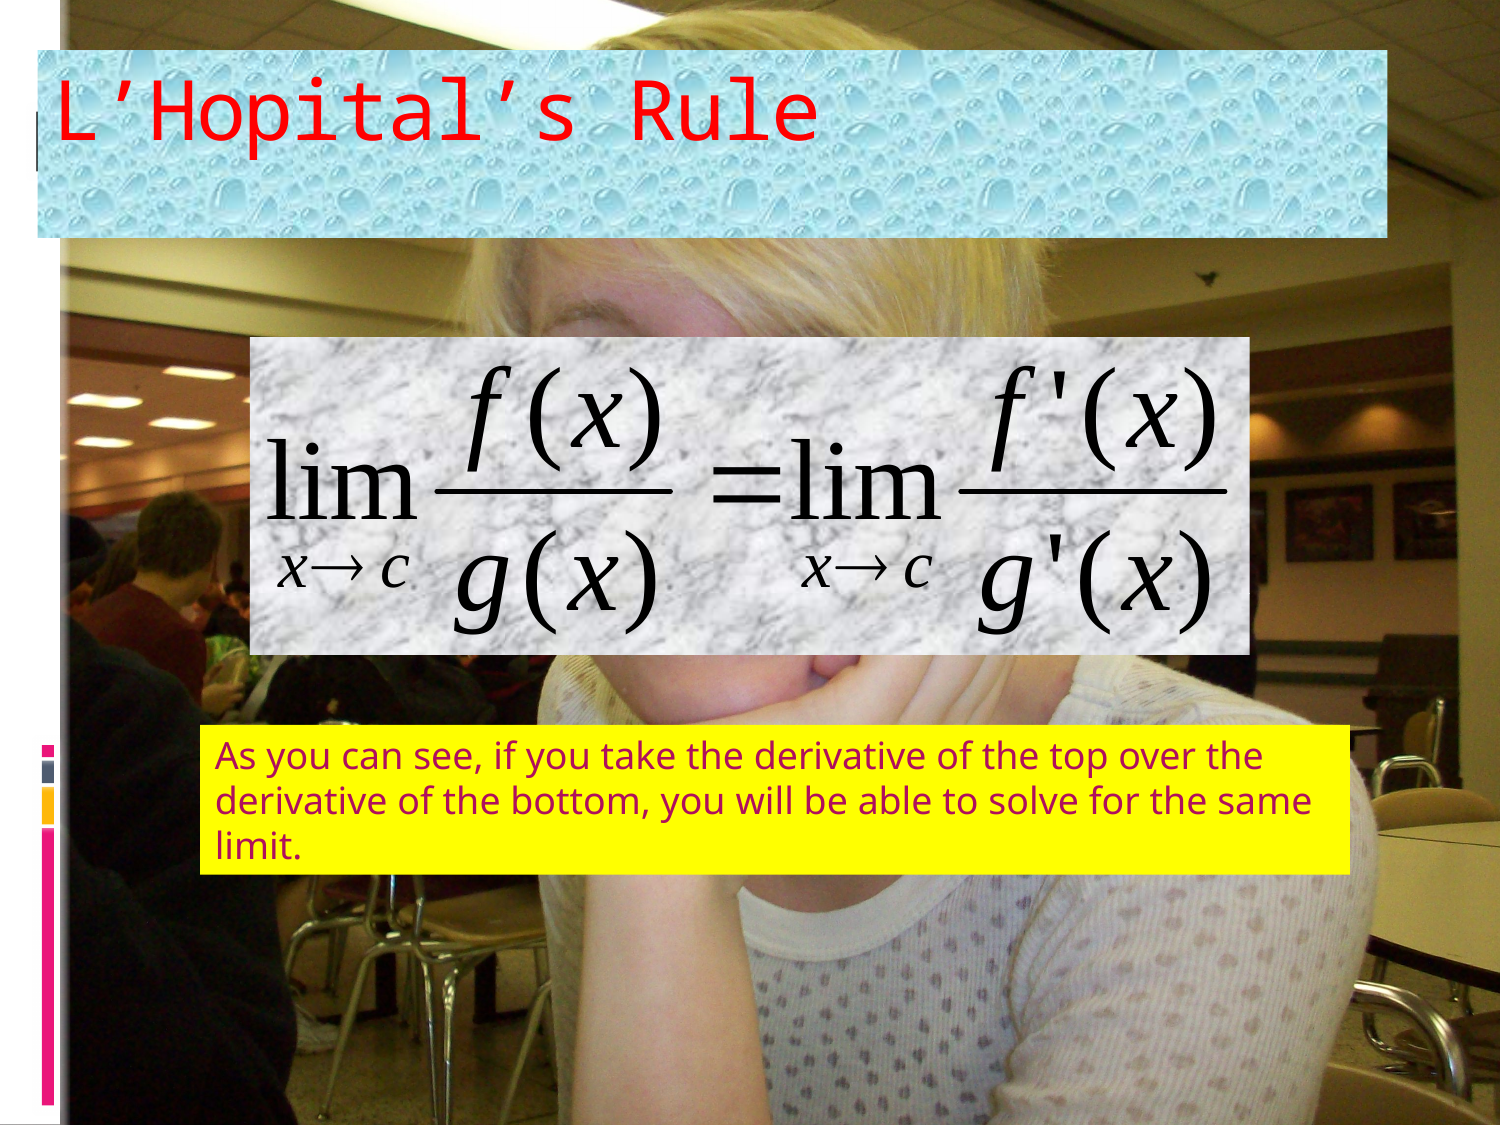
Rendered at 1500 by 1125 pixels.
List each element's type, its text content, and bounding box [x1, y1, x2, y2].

title L’Hopital’s Rule [37, 50, 1388, 238]
text_box As you can see, if you take the derivative of the top over the derivative of the bottom, you will be able to solve for the same limit. [200, 724, 1350, 875]
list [249, 337, 1251, 656]
picture [70, 0, 1500, 1125]
